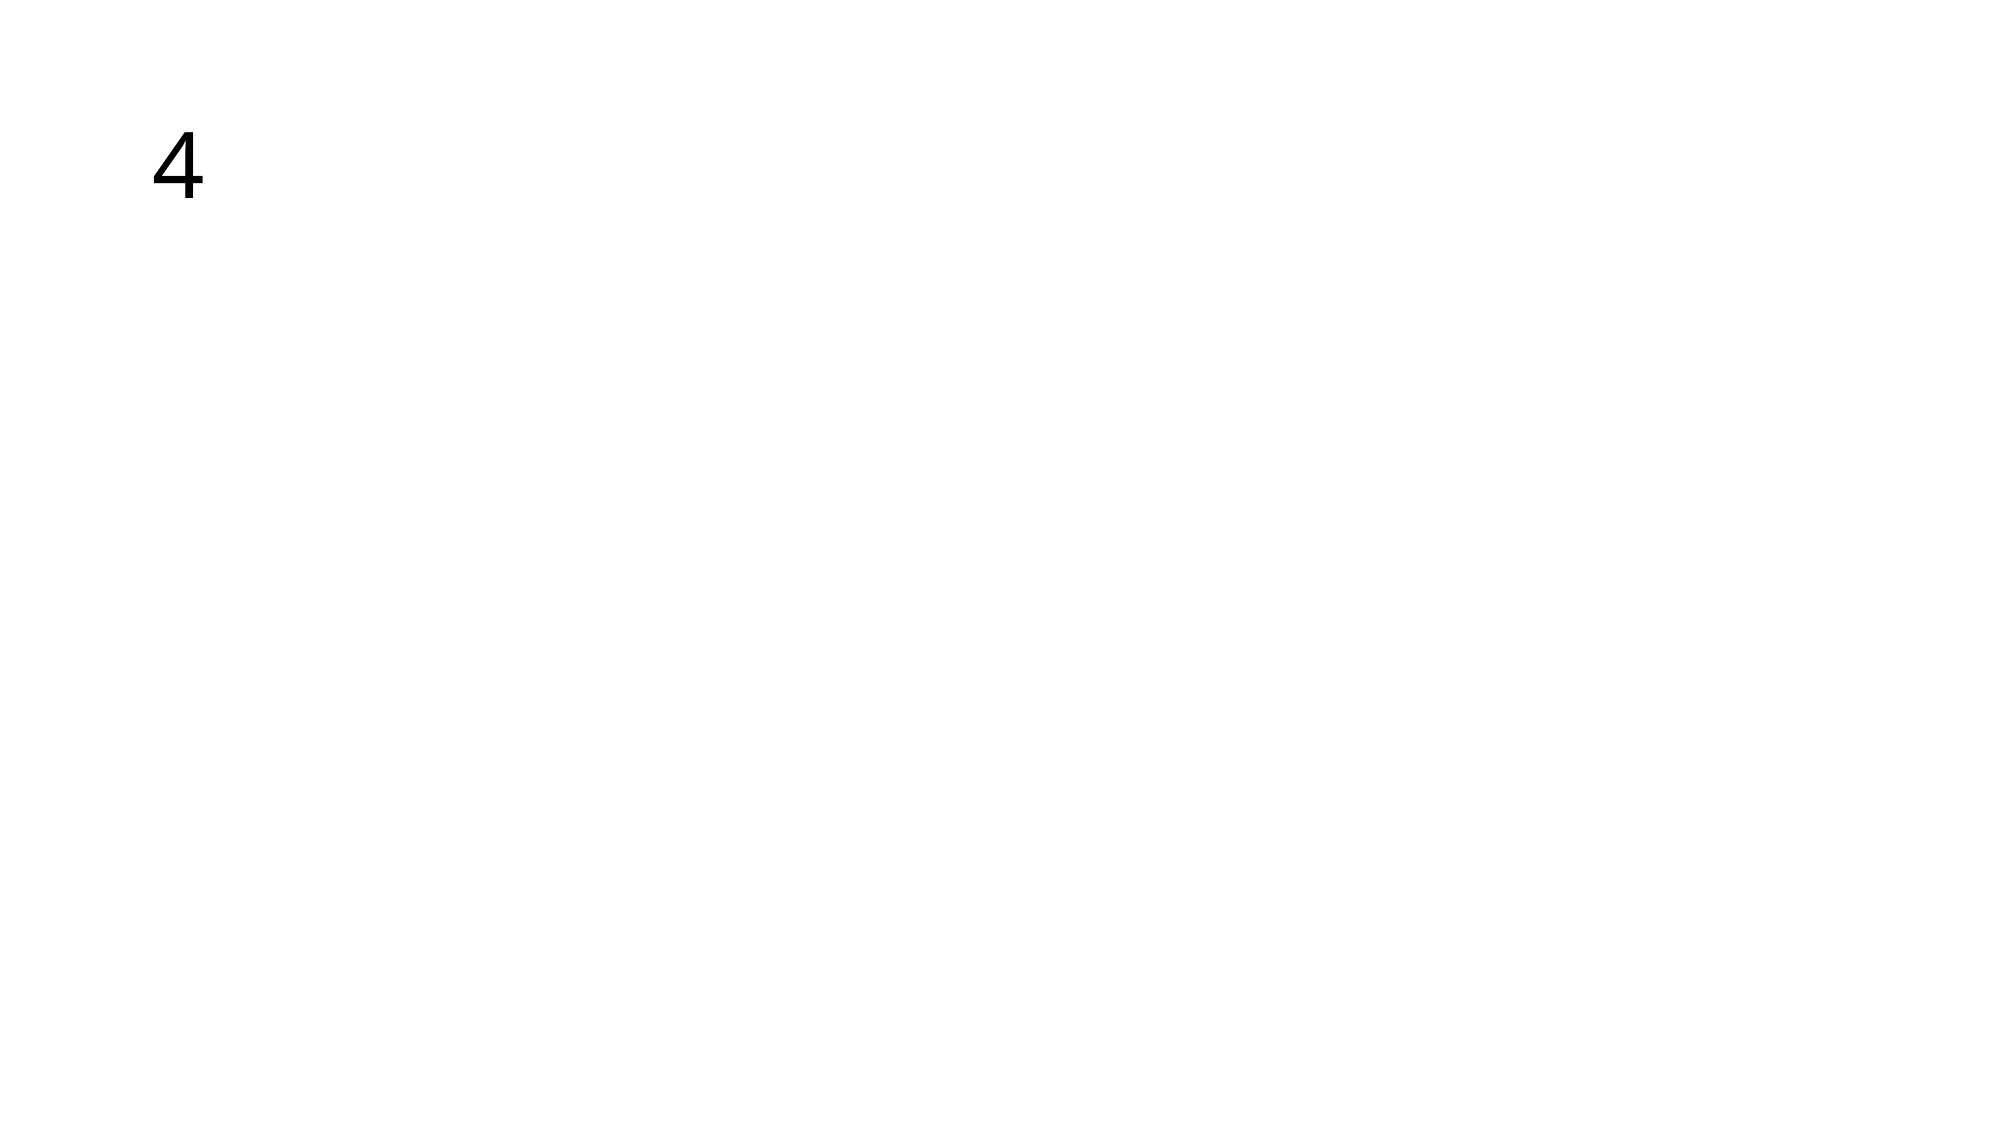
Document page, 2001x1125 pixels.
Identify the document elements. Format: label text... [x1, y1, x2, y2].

title 4 [137, 59, 1863, 278]
